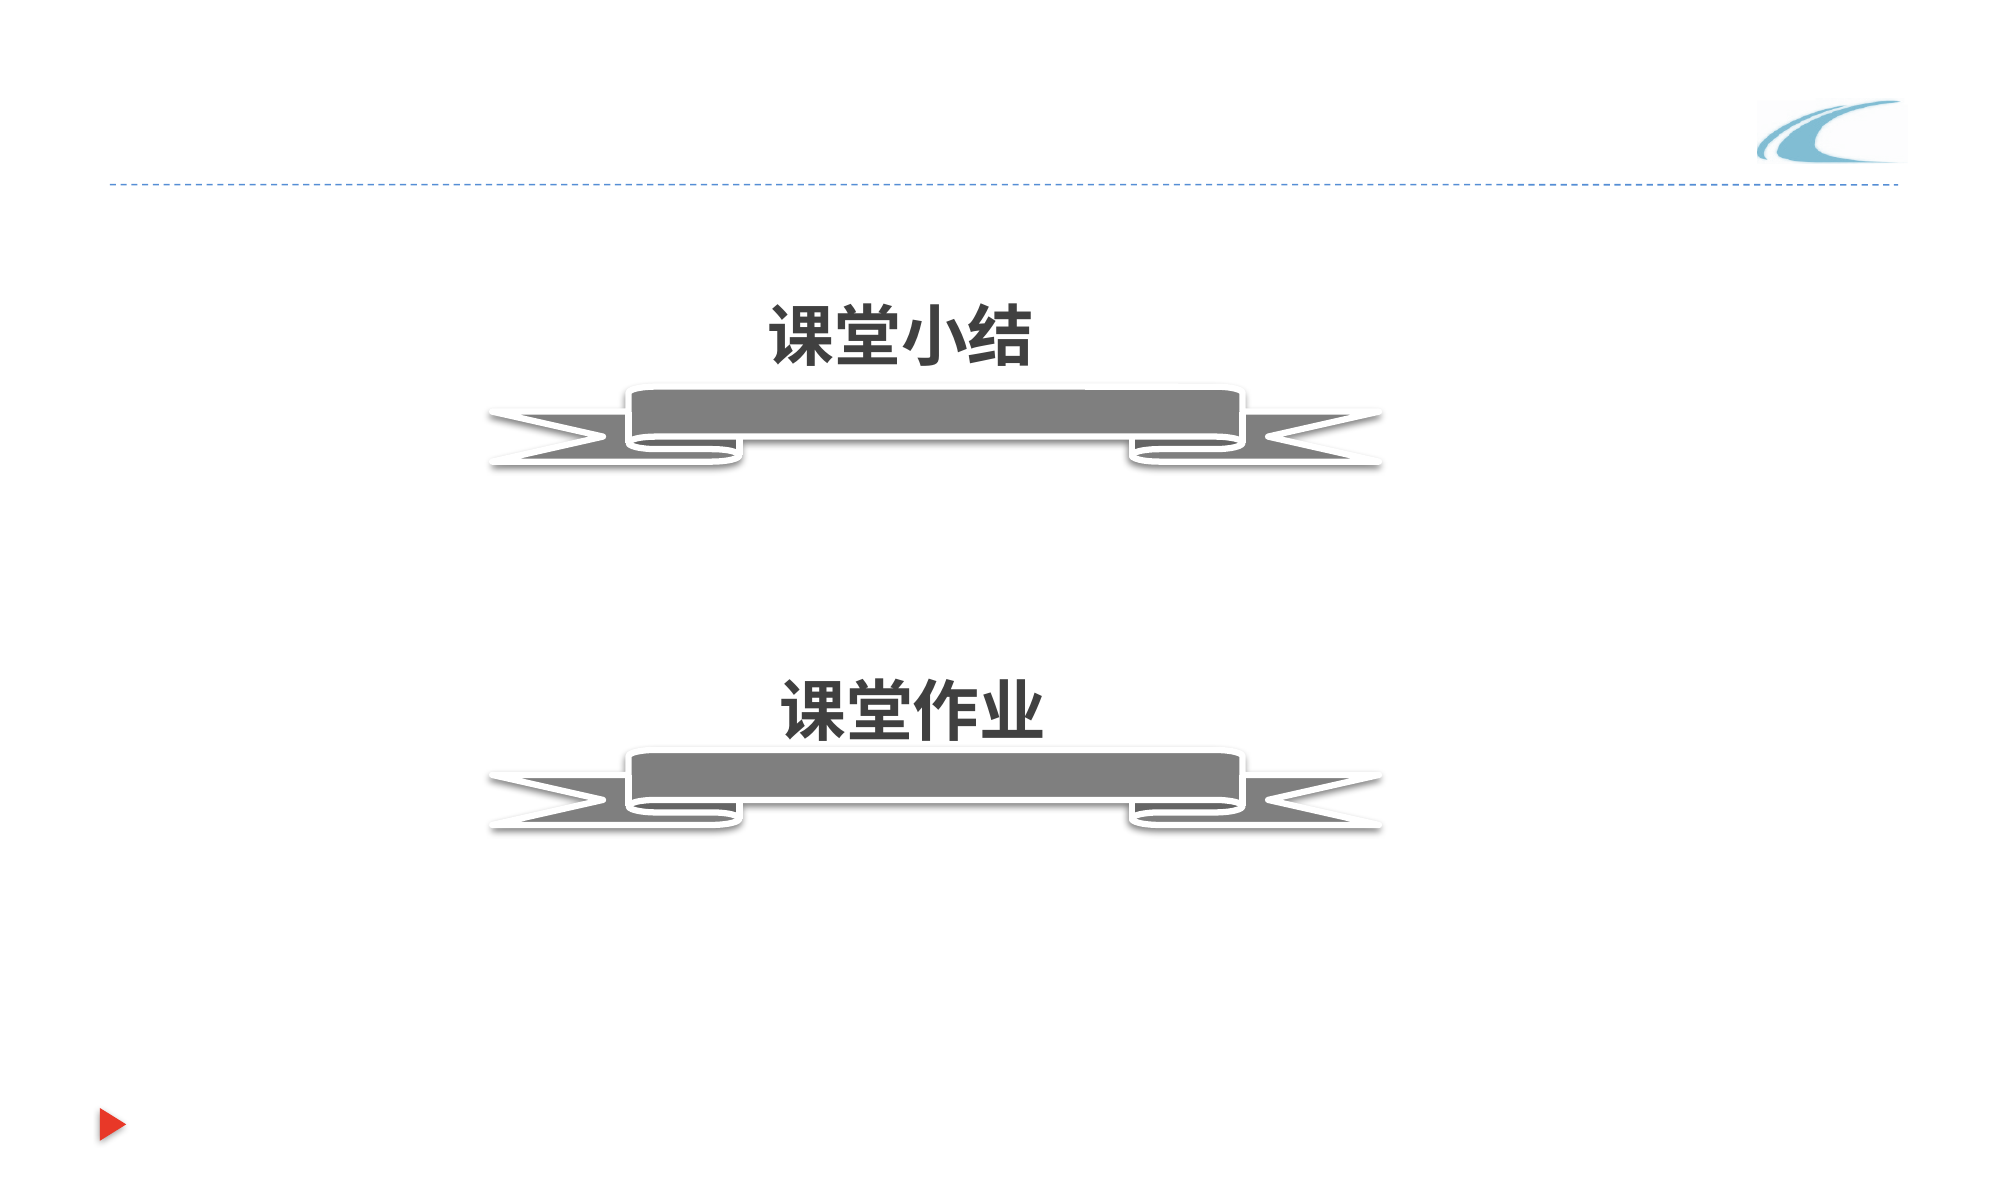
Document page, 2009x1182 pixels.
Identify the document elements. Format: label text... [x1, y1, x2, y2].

text_box [489, 746, 1383, 829]
text_box 课堂小结 [605, 285, 1197, 381]
text_box [489, 383, 1383, 465]
text_box 课堂作业 [617, 660, 1209, 756]
